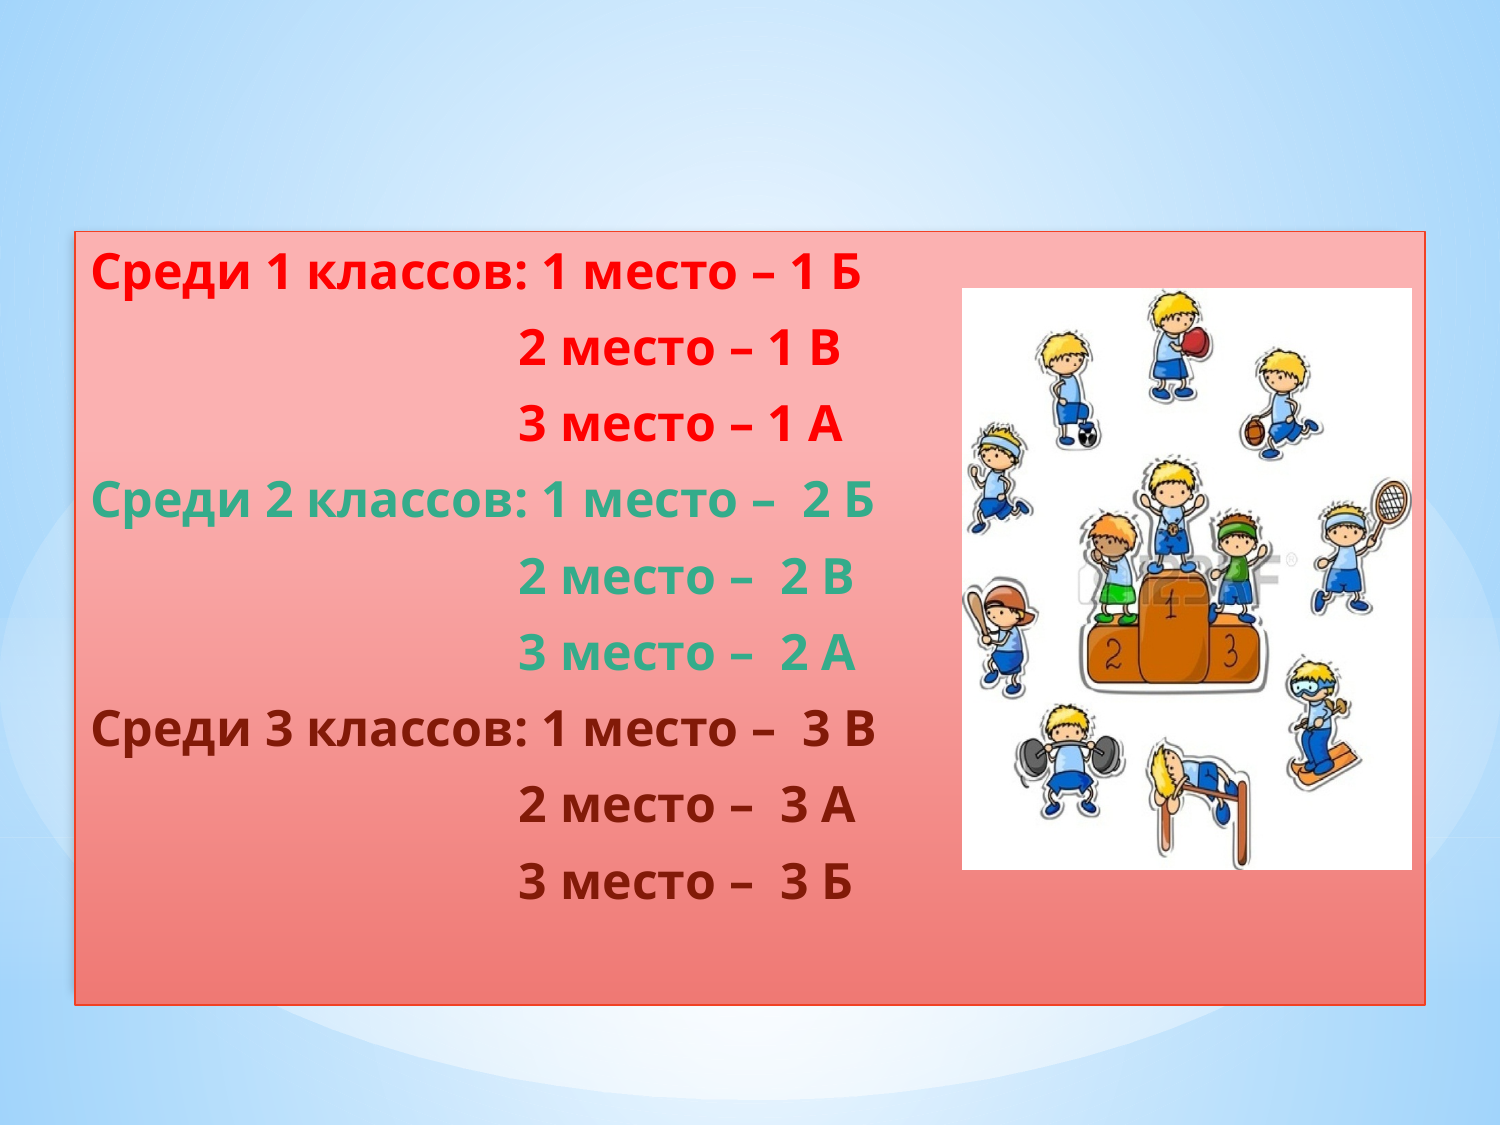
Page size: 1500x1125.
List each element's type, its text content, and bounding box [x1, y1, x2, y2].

list Среди 1 классов: 1 место – 1 Б 2 место – 1 В 3 место – 1 А Среди 2 классов: 1 место – 2 Б 2 место – 2 В 3 место – 2 А Среди 3 классов: 1 место – 3 В 2 место – 3 А 3 место – 3 Б [74, 231, 1426, 1006]
picture [962, 287, 1412, 870]
